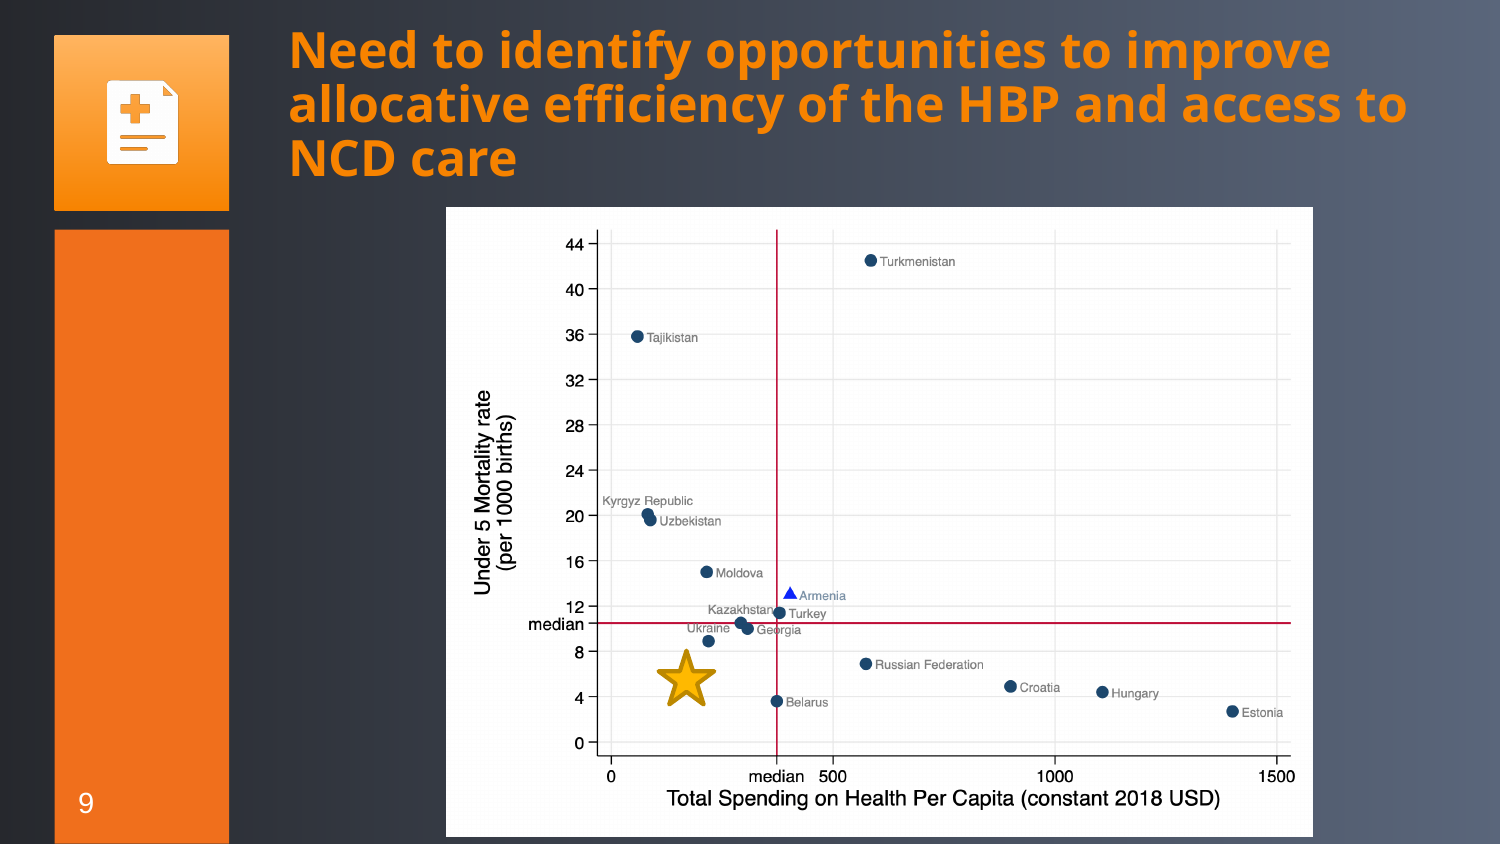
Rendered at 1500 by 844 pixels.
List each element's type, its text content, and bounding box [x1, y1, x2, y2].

picture [96, 77, 188, 169]
text_box 9 [78, 781, 139, 823]
picture [446, 206, 1313, 837]
title Need to identify opportunities to improve allocative efficiency of the HBP and access to NCD care [288, 21, 1480, 188]
